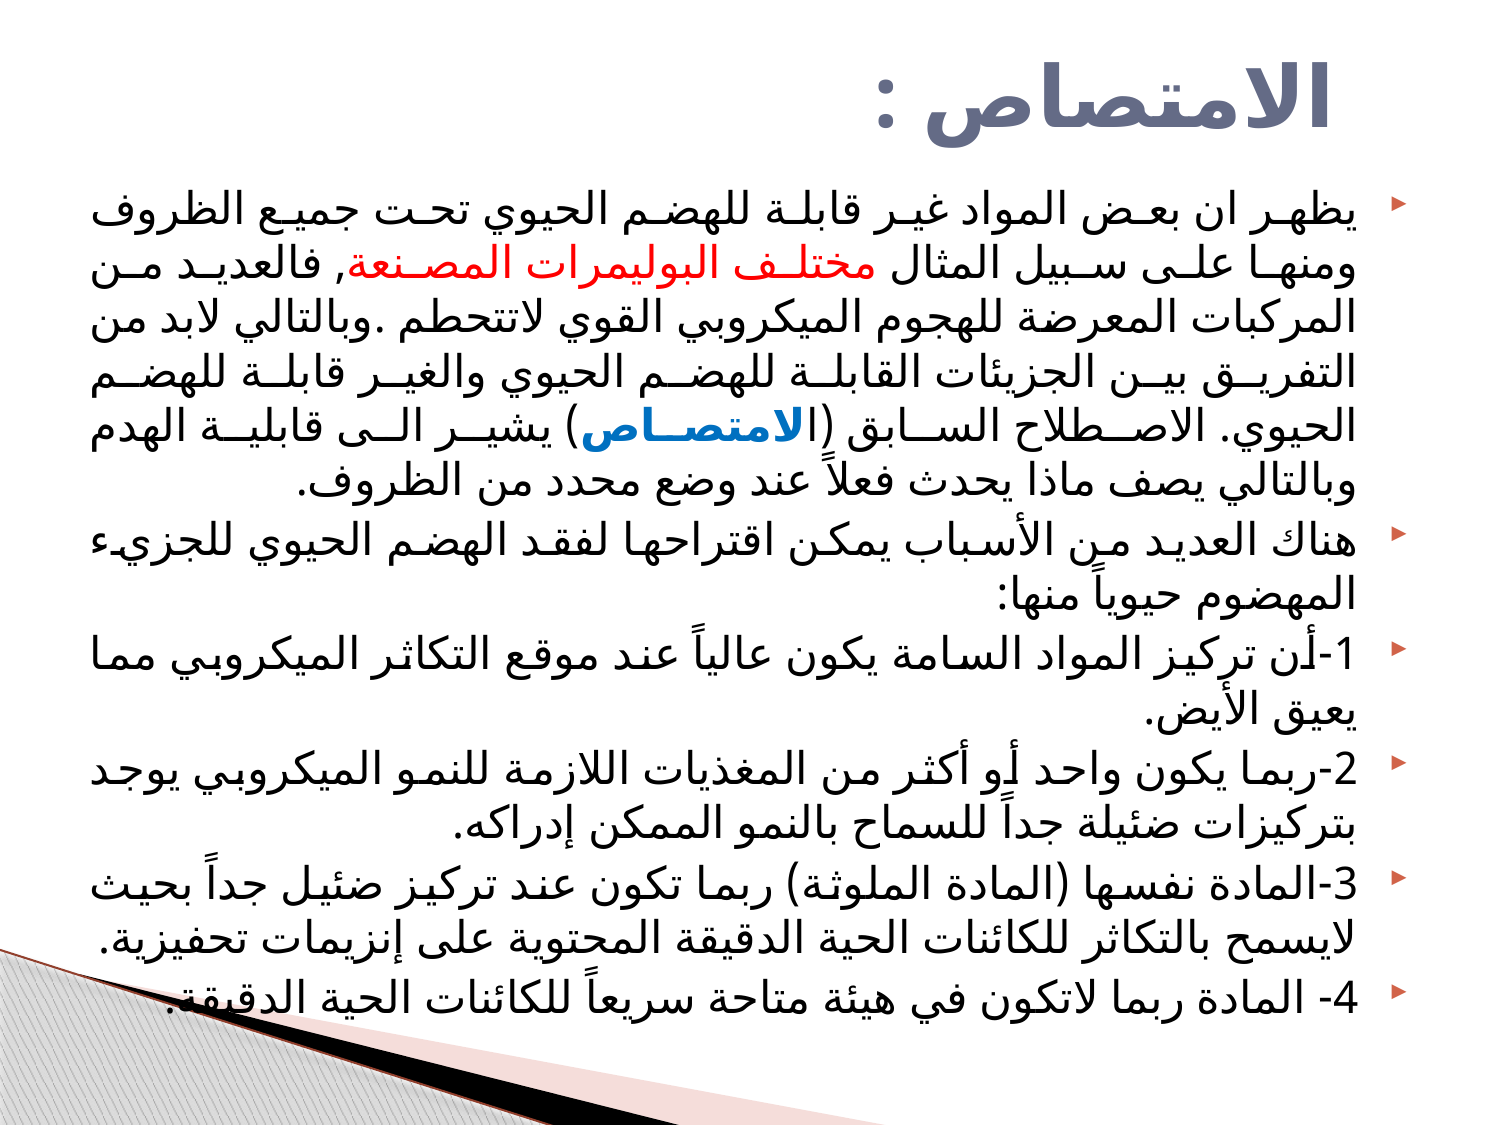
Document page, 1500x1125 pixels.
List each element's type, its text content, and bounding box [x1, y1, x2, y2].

list يظهر ان بعض المواد غير قابلة للهضم الحيوي تحت جميع الظروف ومنها على سبيل المثال مختلف البوليمرات المصنعة, فالعديد من المركبات المعرضة للهجوم الميكروبي القوي لاتتحطم .وبالتالي لابد من التفريق بين الجزيئات القابلة للهضم الحيوي والغير قابلة للهضم الحيوي. الاصطلاح السابق (الامتصاص) يشير الى قابلية الهدم وبالتالي يصف ماذا يحدث فعلاً عند وضع محدد من الظروف. هناك العديد من الأسباب يمكن اقتراحها لفقد الهضم الحيوي للجزيء المهضوم حيوياً منها: 1-أن تركيز المواد السامة يكون عالياً عند موقع التكاثر الميكروبي مما يعيق الأيض. 2-ربما يكون واحد أو أكثر من المغذيات اللازمة للنمو الميكروبي يوجد بتركيزات ضئيلة جداً للسماح بالنمو الممكن إدراكه. 3-المادة نفسها (المادة الملوثة) ربما تكون عند تركيز ضئيل جداً بحيث لايسمح بالتكاثر للكائنات الحية الدقيقة المحتوية على إنزيمات تحفيزية. 4- المادة ربما لاتكون في هيئة متاحة سريعاً للكائنات الحية الدقيقة. [75, 172, 1425, 1047]
title الامتصاص : [0, 0, 1350, 188]
